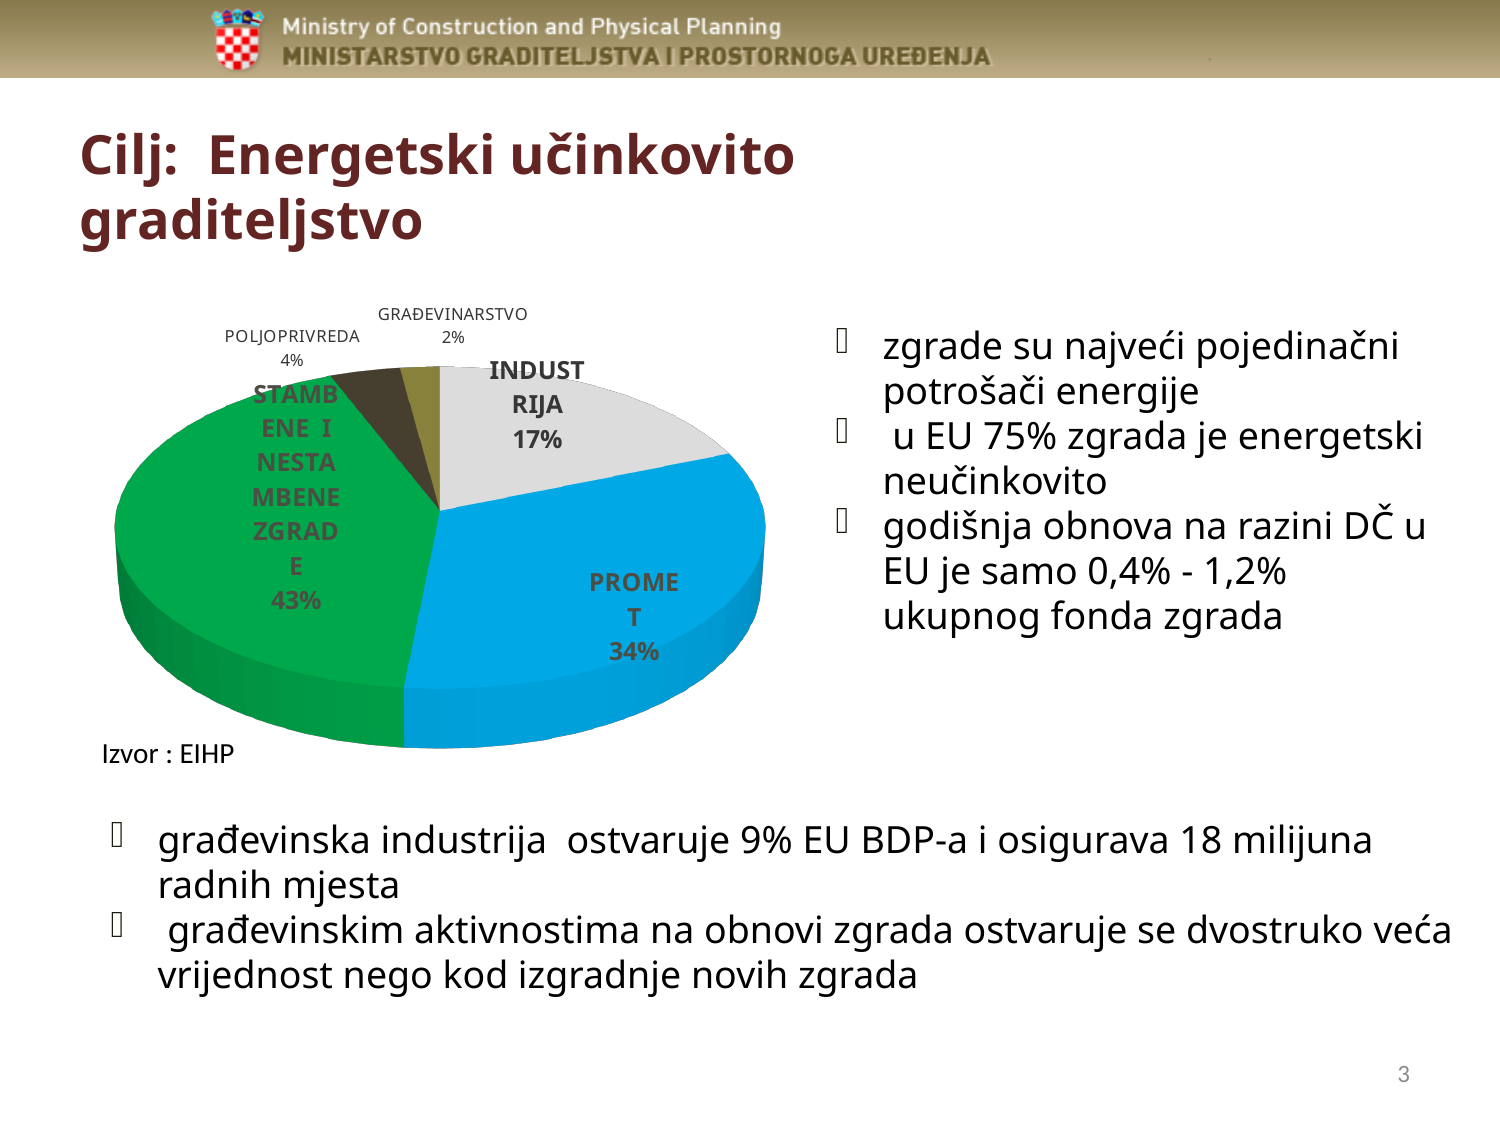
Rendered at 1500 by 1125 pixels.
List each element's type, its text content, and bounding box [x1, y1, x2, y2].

slide_number 3 [1074, 1042, 1425, 1103]
picture [0, 0, 1500, 79]
text_box Cilj: Energetski učinkovito graditeljstvo [64, 113, 1052, 259]
text_box zgrade su najveći pojedinačni potrošači energije u EU 75% zgrada je energetski neučinkovito godišnja obnova na razini DČ u EU je samo 0,4% - 1,2% ukupnog fonda zgrada [820, 314, 1471, 690]
text_box građevinska industrija ostvaruje 9% EU BDP-a i osigurava 18 milijuna radnih mjesta građevinskim aktivnostima na obnovi zgrada ostvaruje se dvostruko veća vrijednost nego kod izgradnje novih zgrada [95, 808, 1471, 1004]
chart [0, 218, 804, 782]
